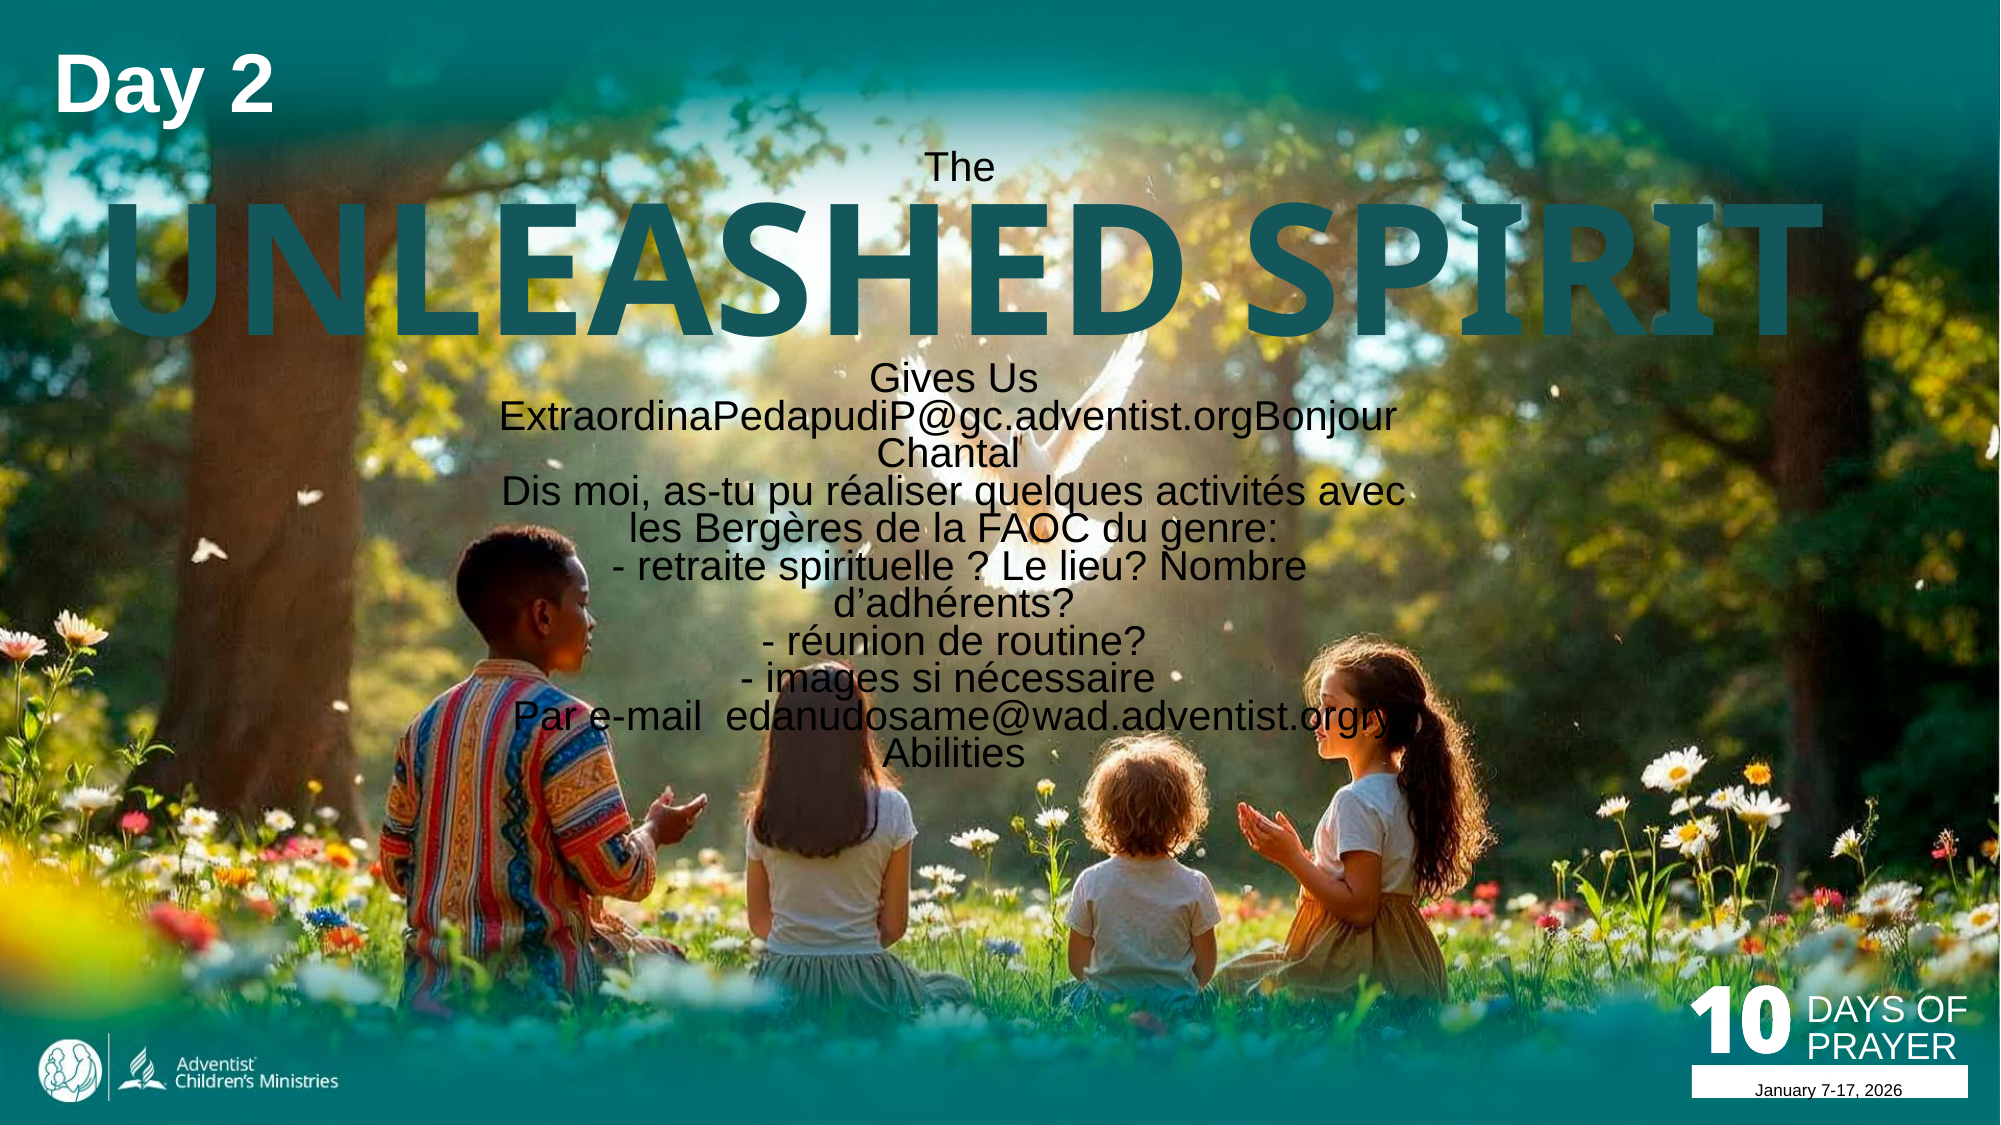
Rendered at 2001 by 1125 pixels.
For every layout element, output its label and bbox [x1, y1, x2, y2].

text_box [1690, 985, 2000, 1099]
picture [0, 0, 2000, 1125]
